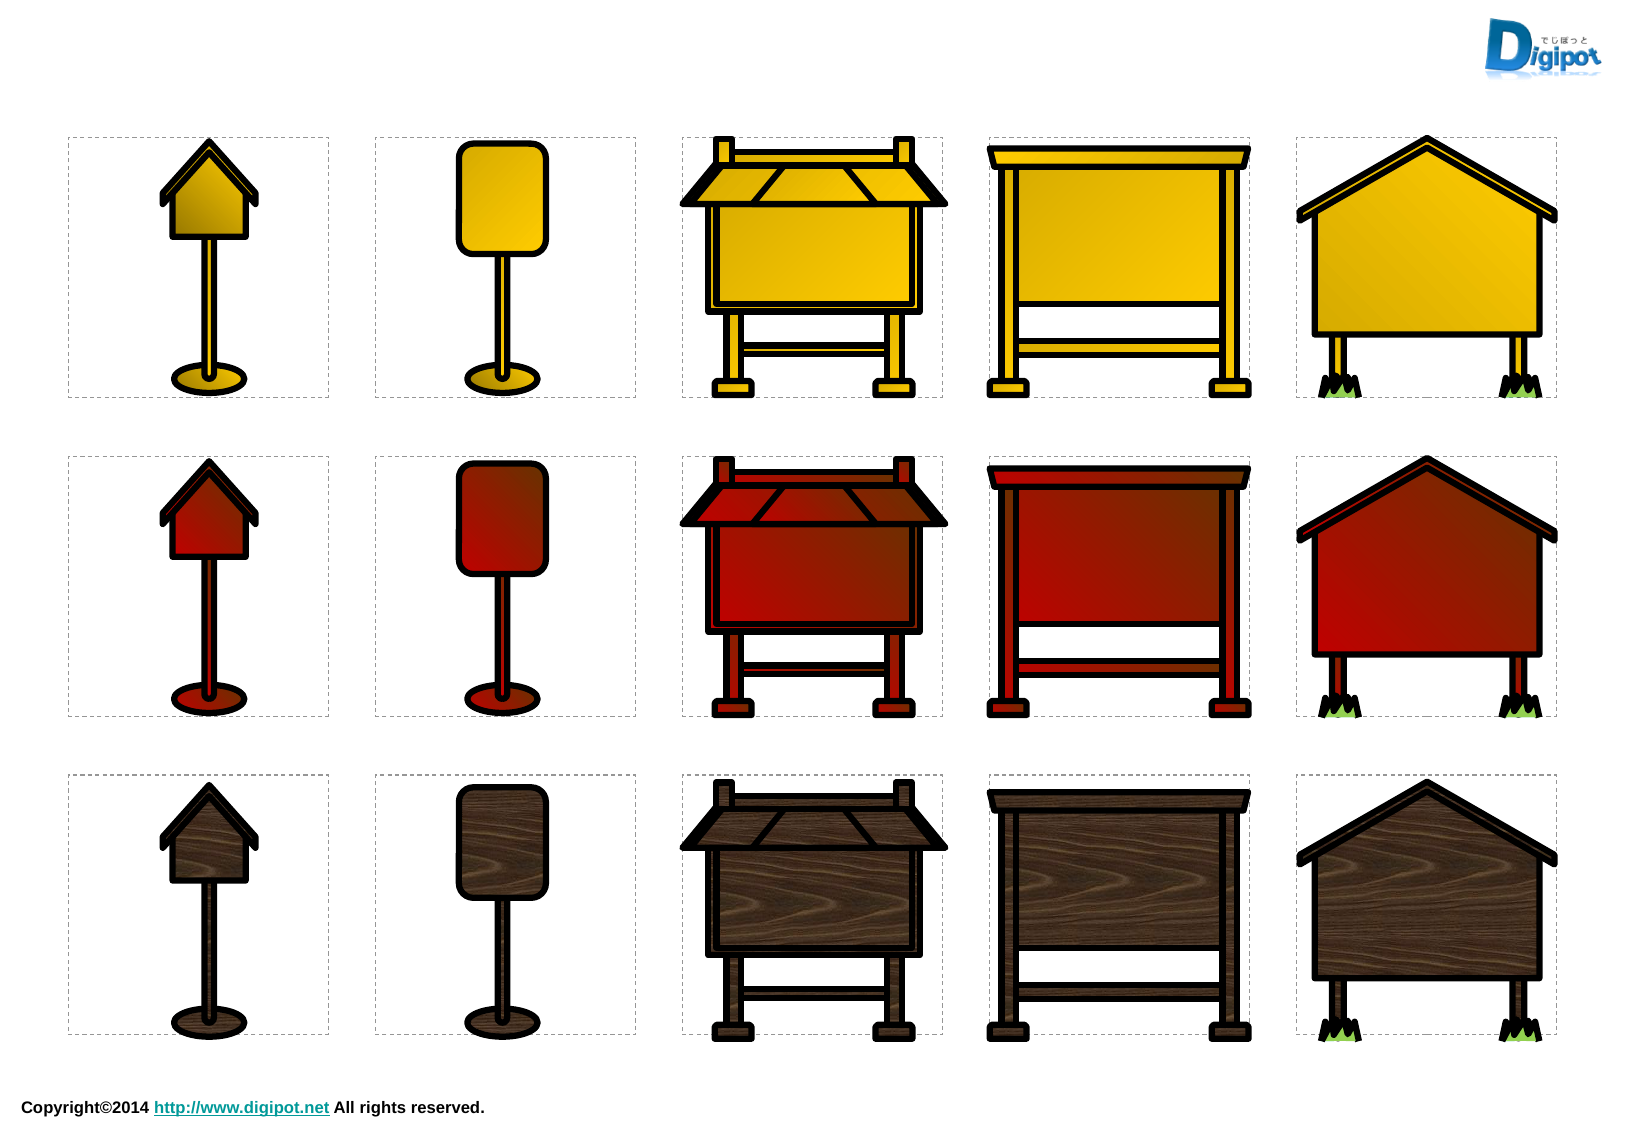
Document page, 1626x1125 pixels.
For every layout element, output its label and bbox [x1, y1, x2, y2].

text_box [162, 784, 256, 1037]
text_box [458, 786, 547, 1037]
text_box [682, 782, 946, 1039]
text_box [458, 463, 547, 714]
text_box [458, 143, 547, 394]
text_box [1299, 781, 1555, 1042]
text_box [989, 791, 1249, 1039]
picture [1485, 18, 1602, 82]
text_box [989, 468, 1249, 716]
text_box [682, 138, 946, 396]
text_box [162, 461, 256, 714]
text_box [989, 148, 1249, 396]
text_box [162, 140, 256, 394]
text_box [682, 458, 946, 716]
text_box [1299, 137, 1555, 398]
text_box [1299, 457, 1555, 718]
